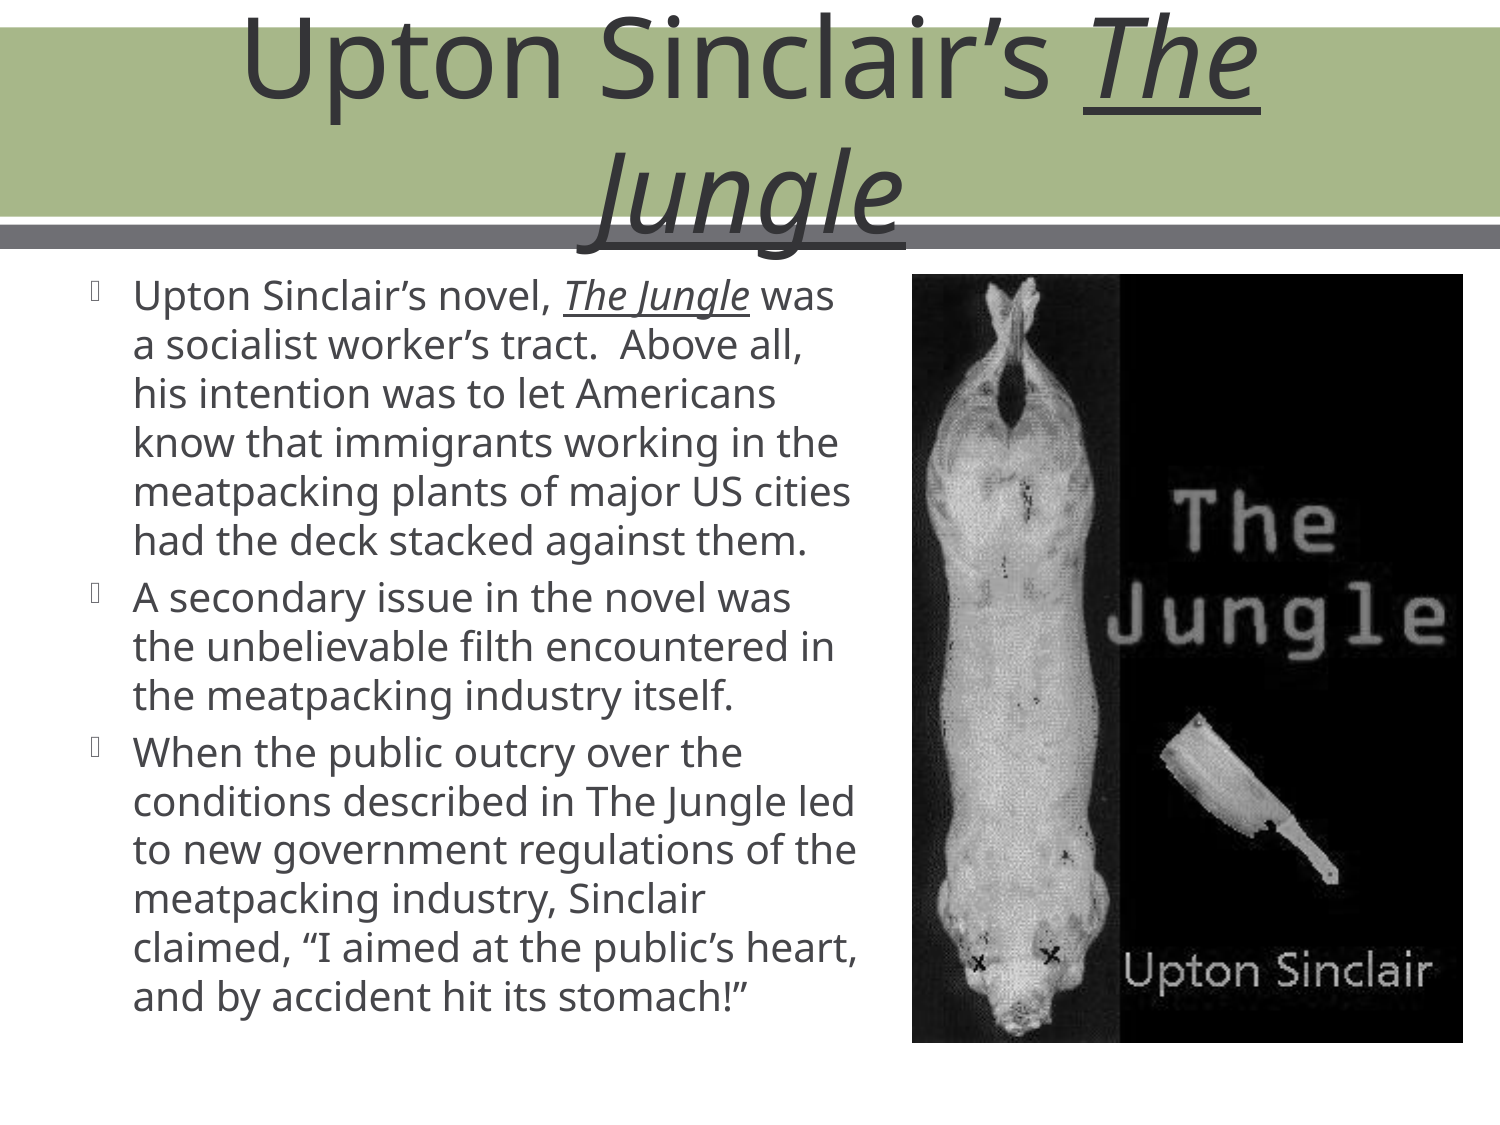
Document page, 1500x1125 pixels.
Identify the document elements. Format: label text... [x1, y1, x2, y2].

title Upton Sinclair’s The Jungle [75, 29, 1425, 213]
list Upton Sinclair’s novel, The Jungle was a socialist worker’s tract. Above all, his intention was to let Americans know that immigrants working in the meatpacking plants of major US cities had the deck stacked against them. A secondary issue in the novel was the unbelievable filth encountered in the meatpacking industry itself. When the public outcry over the conditions described in The Jungle led to new government regulations of the meatpacking industry, Sinclair claimed, “I aimed at the public’s heart, and by accident hit its stomach!” [75, 262, 875, 1088]
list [912, 274, 1463, 1044]
